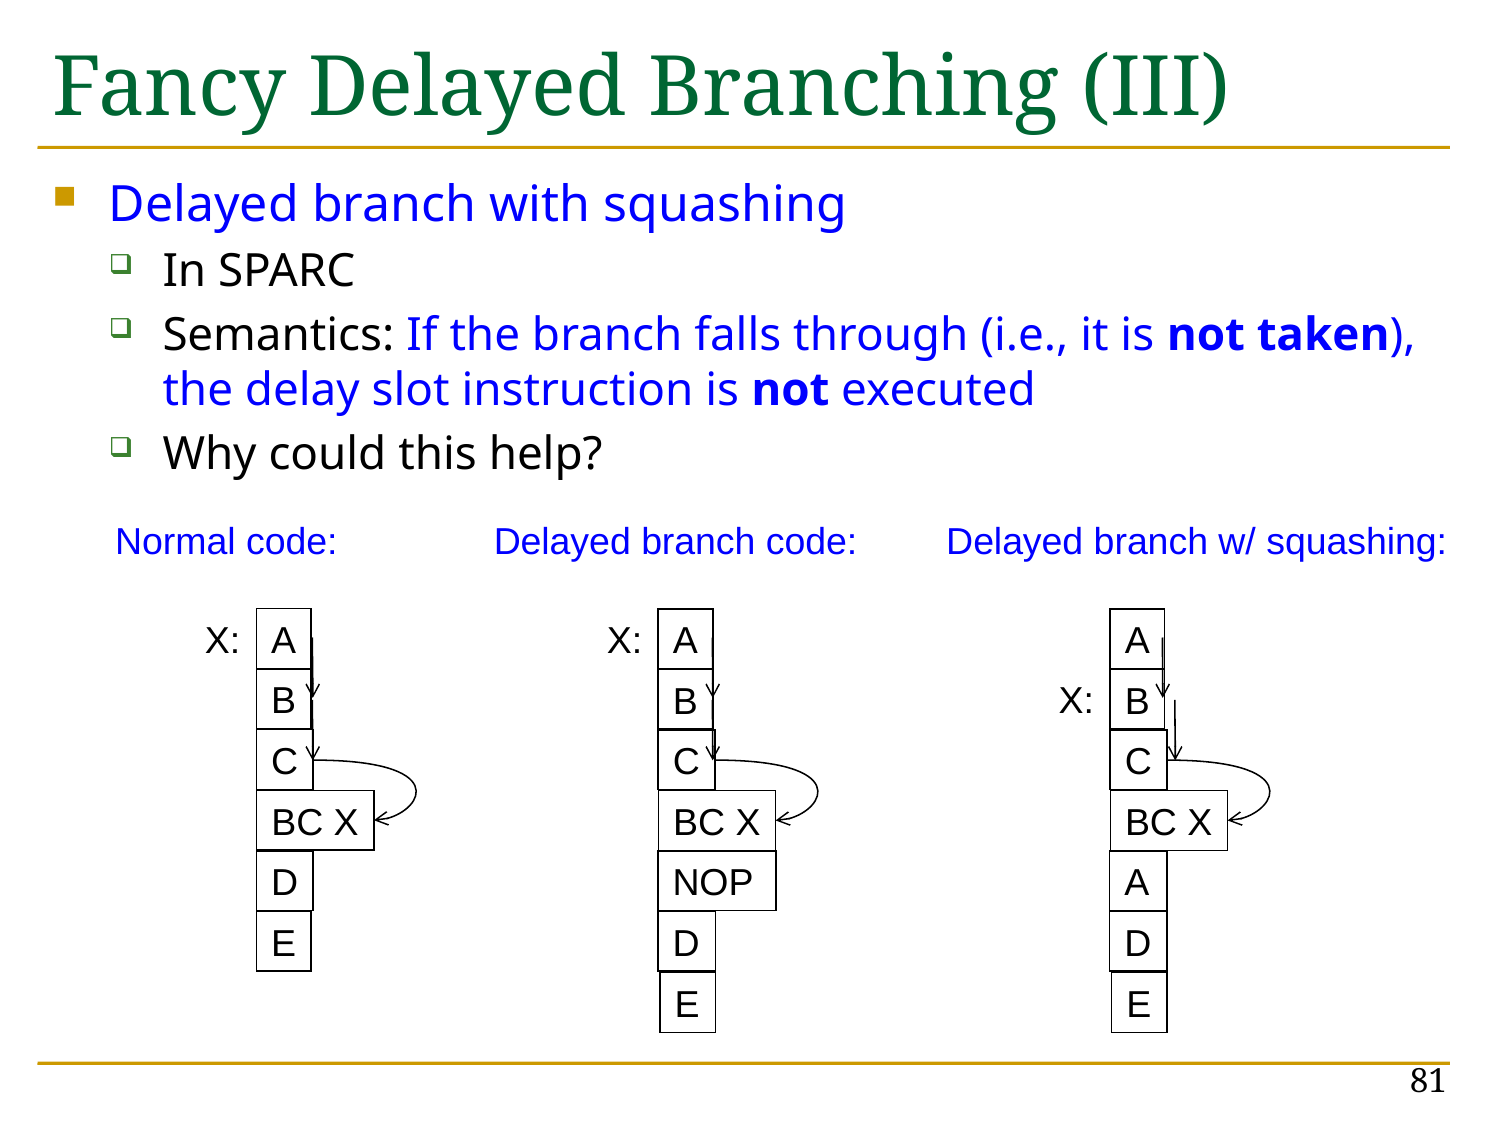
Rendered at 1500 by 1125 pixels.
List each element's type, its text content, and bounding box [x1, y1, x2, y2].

text_box D [657, 911, 716, 972]
text_box B [658, 669, 708, 729]
text_box BC X [1110, 790, 1228, 851]
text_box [313, 759, 375, 822]
title Fancy Delayed Branching (III) [37, 24, 1450, 163]
text_box Delayed branch w/ squashing: [931, 510, 1463, 570]
text_box Normal code: [100, 510, 353, 570]
text_box BC X [658, 790, 776, 850]
text_box E [659, 972, 716, 1033]
text_box C [658, 729, 710, 790]
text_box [715, 759, 777, 822]
text_box D [1109, 911, 1168, 972]
text_box Delayed branch code: [478, 510, 873, 570]
text_box X: [190, 608, 256, 669]
text_box NOP [657, 850, 777, 911]
text_box A [1109, 850, 1168, 911]
text_box A [1110, 608, 1165, 669]
text_box X: [1043, 668, 1110, 729]
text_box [1166, 759, 1229, 822]
text_box E [1111, 972, 1168, 1033]
text_box C [1110, 729, 1167, 790]
text_box X: [592, 608, 658, 669]
text_box B [1110, 669, 1165, 729]
text_box B [256, 668, 308, 729]
text_box E [256, 911, 312, 972]
text_box D [256, 850, 314, 911]
text_box A [256, 608, 312, 668]
slide_number 81 [1111, 1036, 1462, 1112]
list Delayed branch with squashing In SPARC Semantics: If the branch falls through (i.e., it is not taken), the delay slot instruction is not executed Why could this help? [37, 163, 1450, 1016]
text_box A [658, 608, 713, 669]
text_box BC X [256, 790, 374, 851]
text_box C [256, 729, 308, 790]
